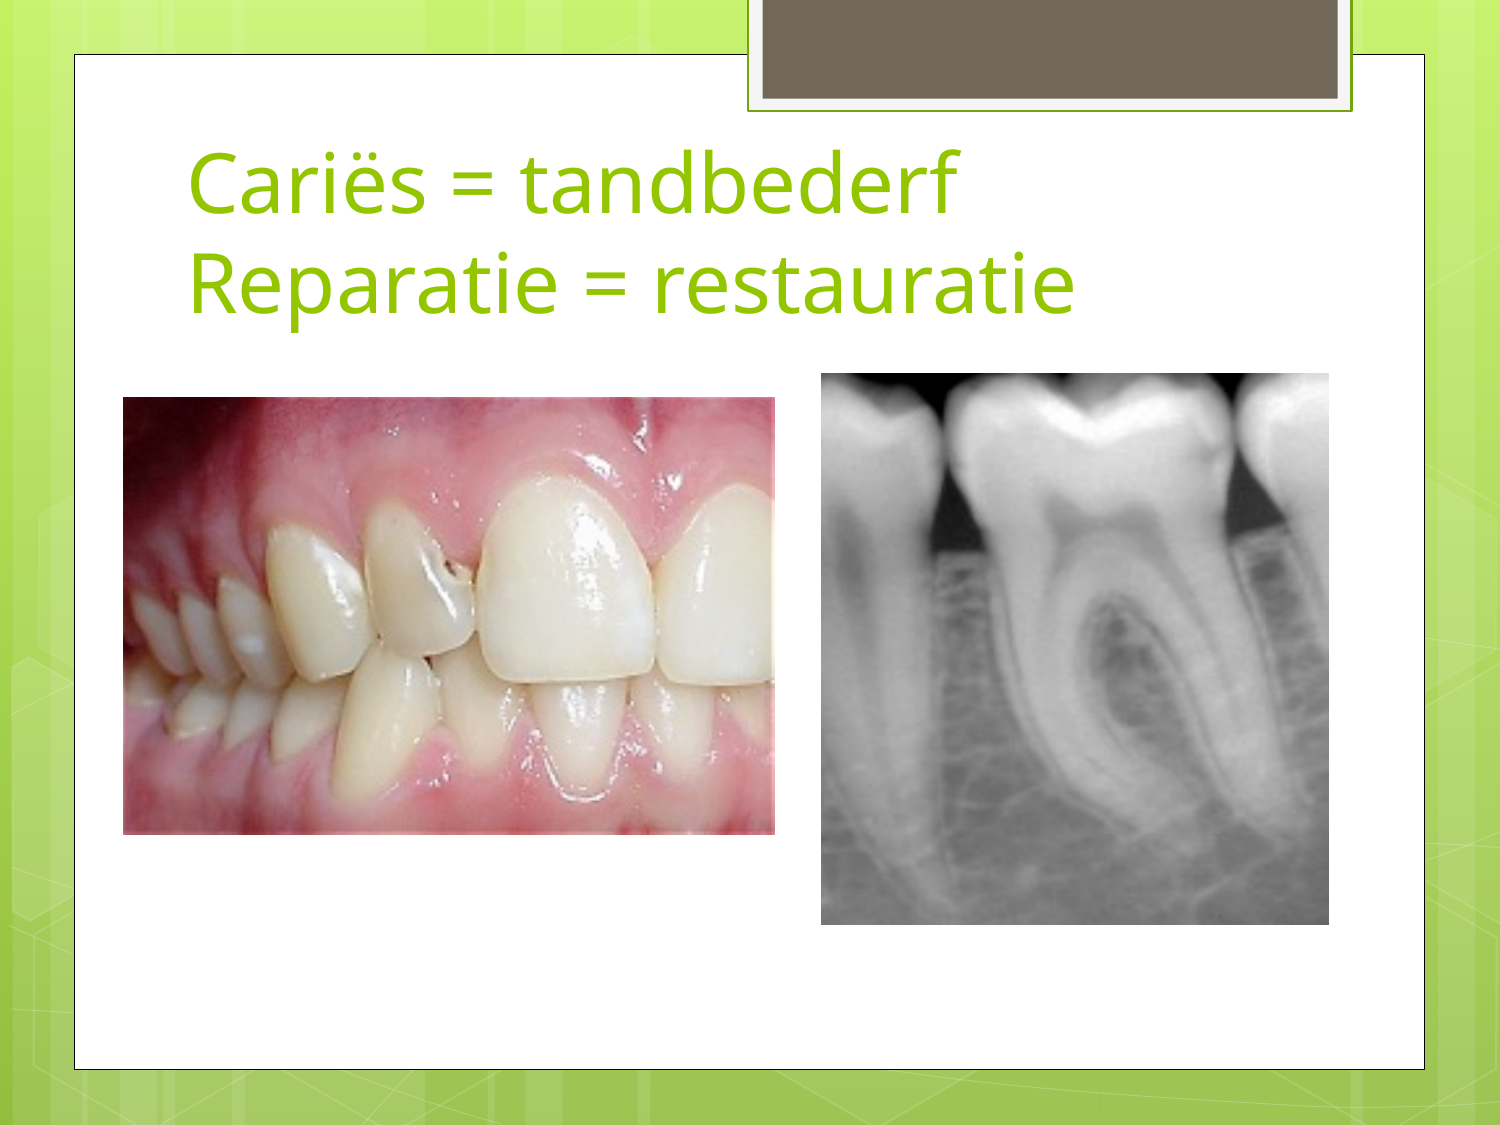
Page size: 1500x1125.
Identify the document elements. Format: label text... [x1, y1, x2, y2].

picture [123, 396, 775, 835]
picture [821, 373, 1329, 926]
title Cariës = tandbederf Reparatie = restauratie [171, 66, 1324, 339]
